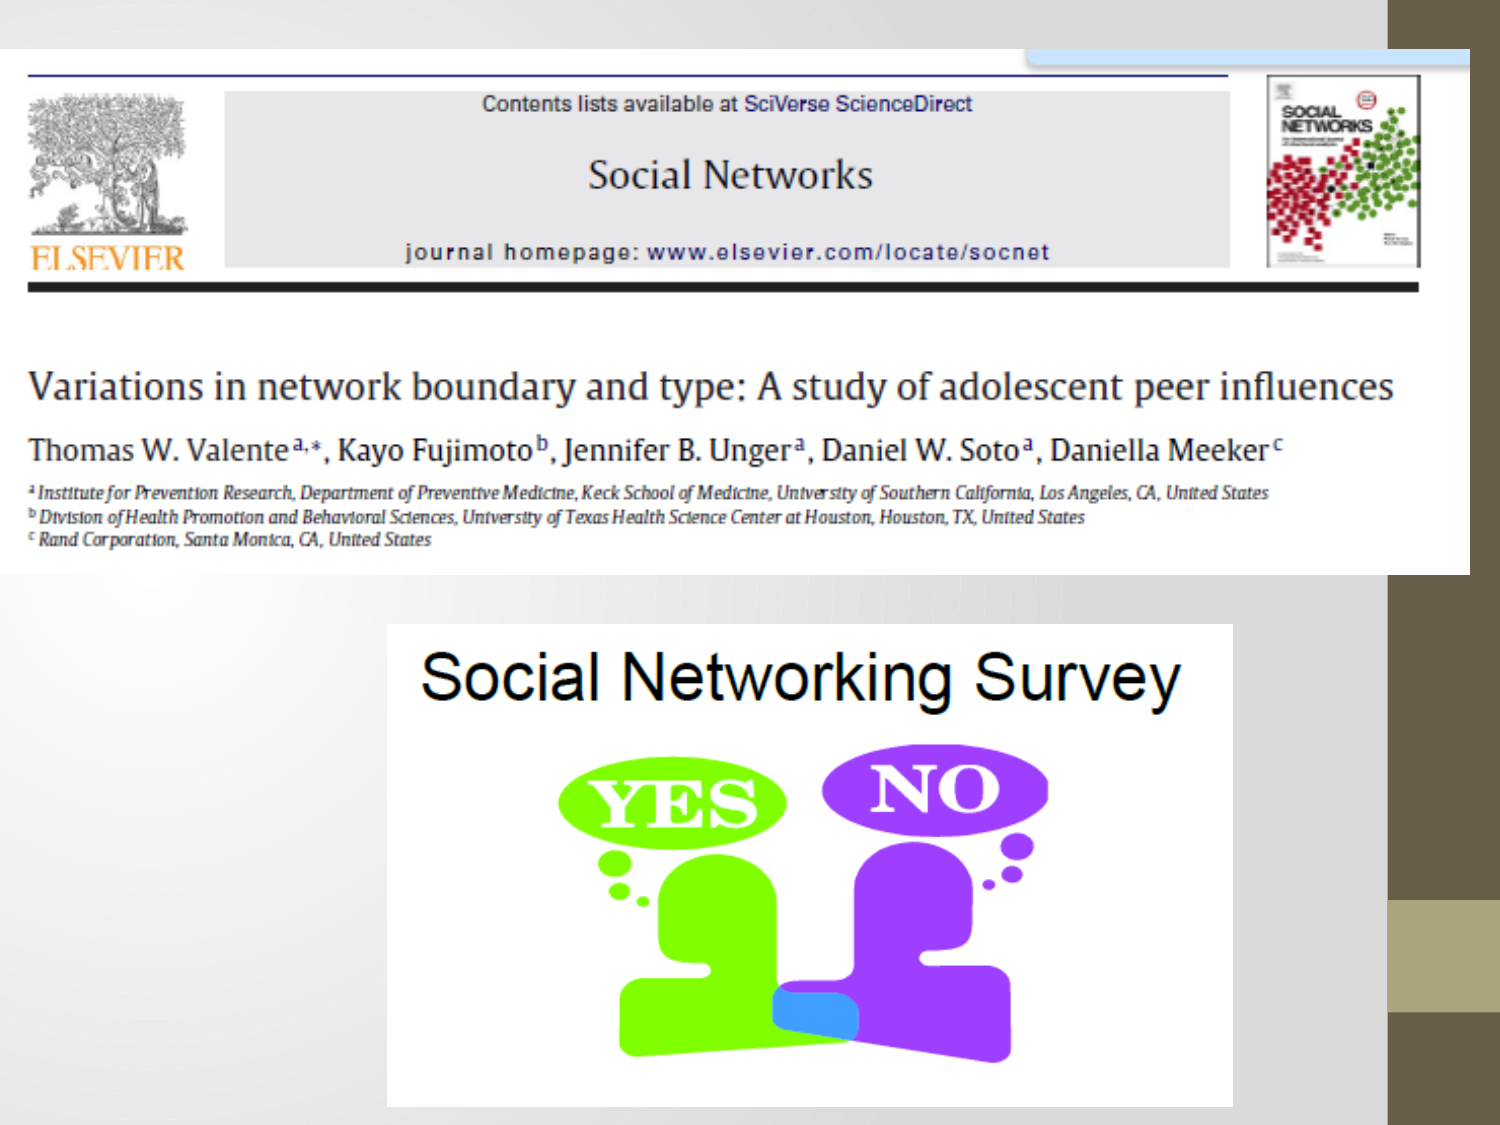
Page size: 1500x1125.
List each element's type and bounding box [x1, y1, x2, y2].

picture [386, 624, 1234, 1107]
picture [0, 49, 1470, 576]
